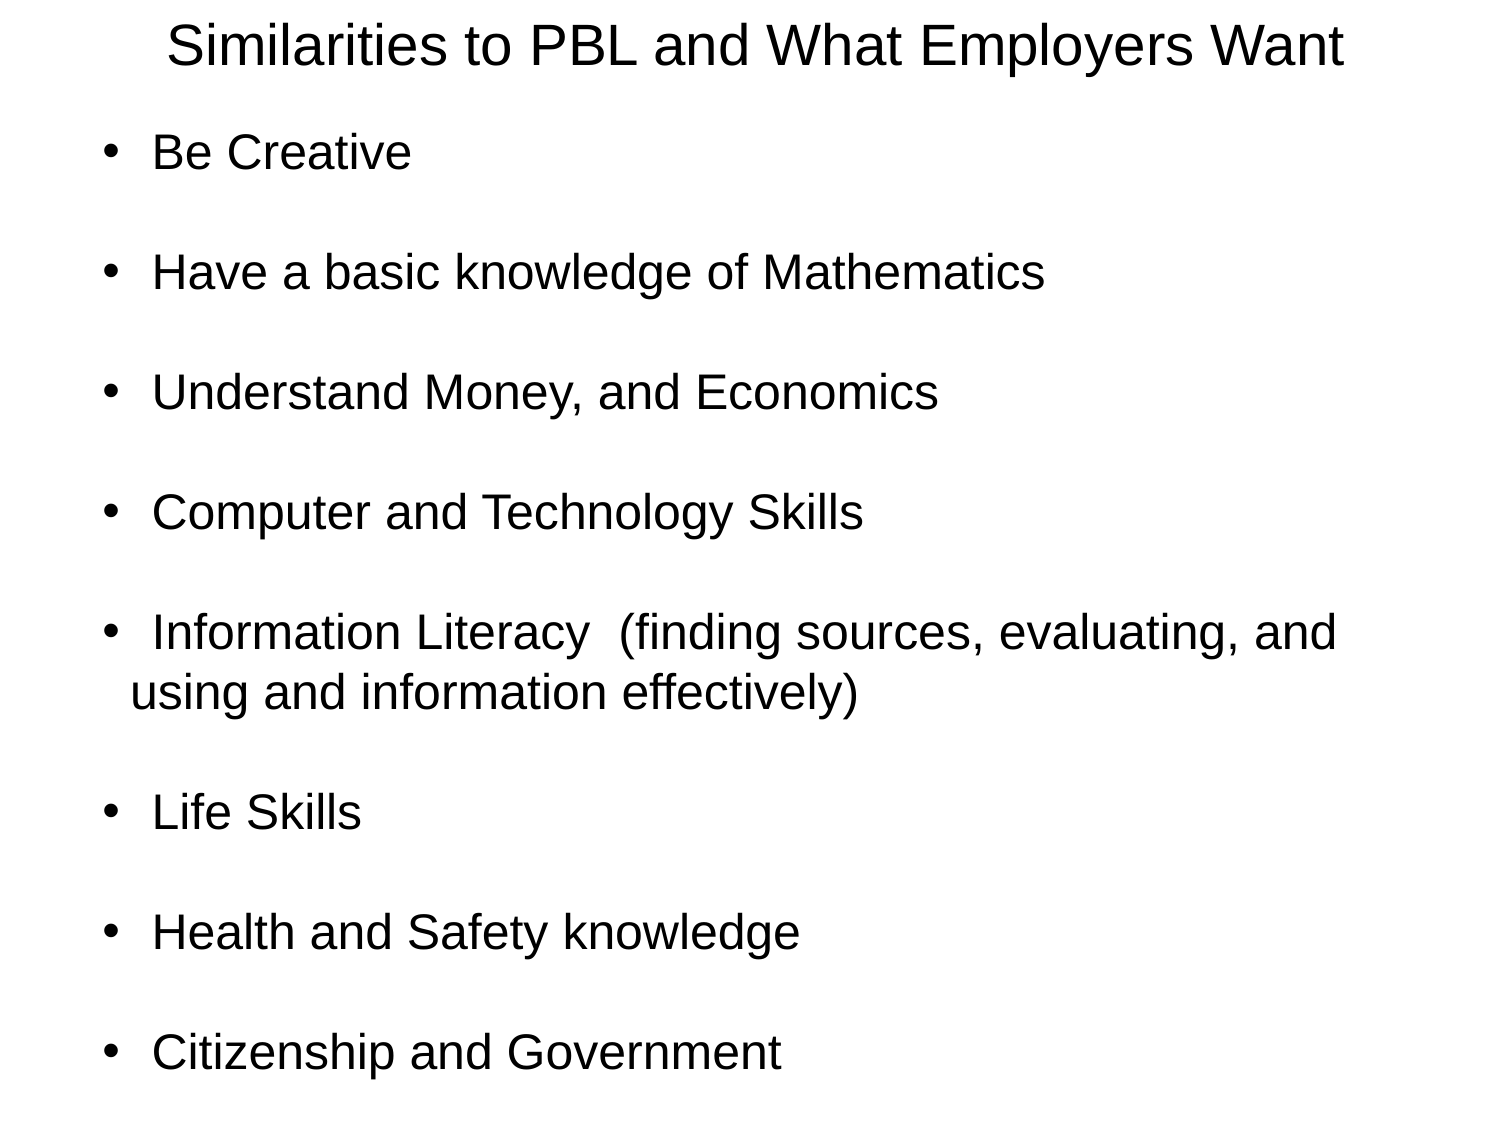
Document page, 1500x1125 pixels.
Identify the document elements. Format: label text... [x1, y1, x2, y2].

text_box Similarities to PBL and What Employers Want [62, 0, 1450, 184]
text_box Be Creative Have a basic knowledge of Mathematics Understand Money, and Economics Computer and Technology Skills Information Literacy (finding sources, evaluating, and using and information effectively) Life Skills Health and Safety knowledge Citizenship and Government [87, 184, 1450, 1088]
